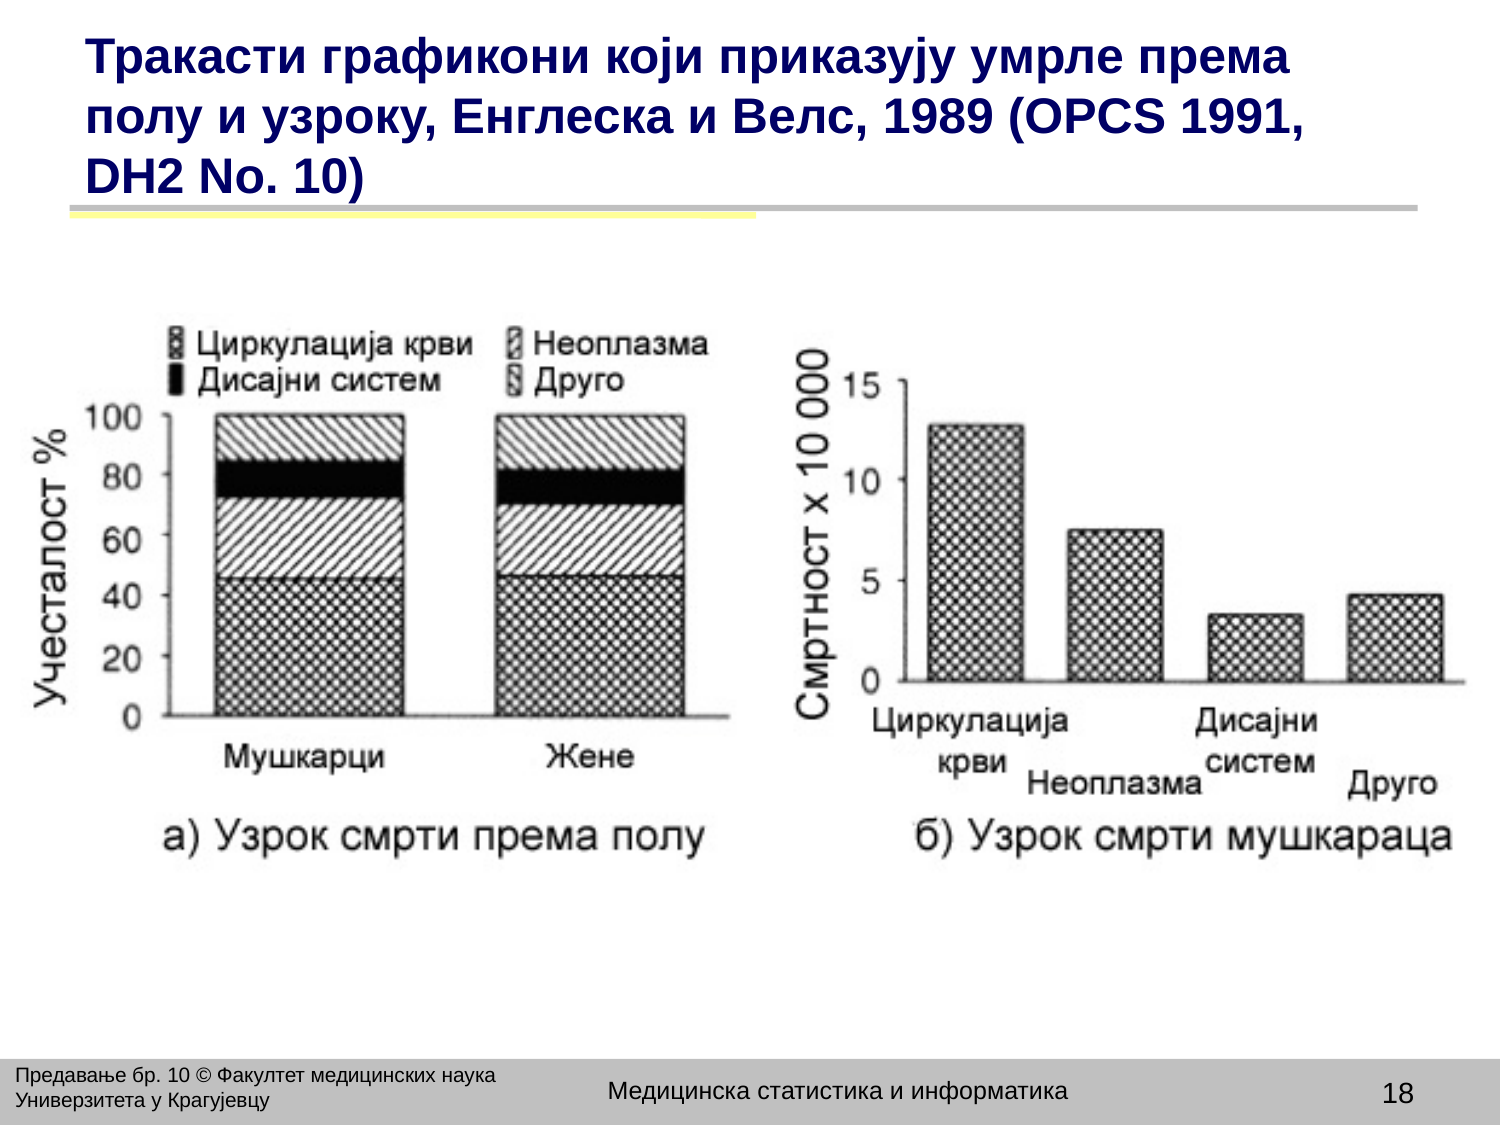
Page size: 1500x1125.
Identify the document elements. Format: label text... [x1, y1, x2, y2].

slide_number Предавање бр. 10 © Факултет медицинских наука Универзитета у Крагујевцу [0, 1053, 626, 1108]
title Тракасти графикони који приказују умрле према полу и узроку, Енглеска и Велс, 1989 (OPCS 1991, DH2 No. 10) [69, 19, 1426, 208]
picture [19, 311, 1482, 878]
footer Медицинска статистика и информатика [512, 1066, 1165, 1125]
slide_number 18 [1175, 1066, 1430, 1125]
